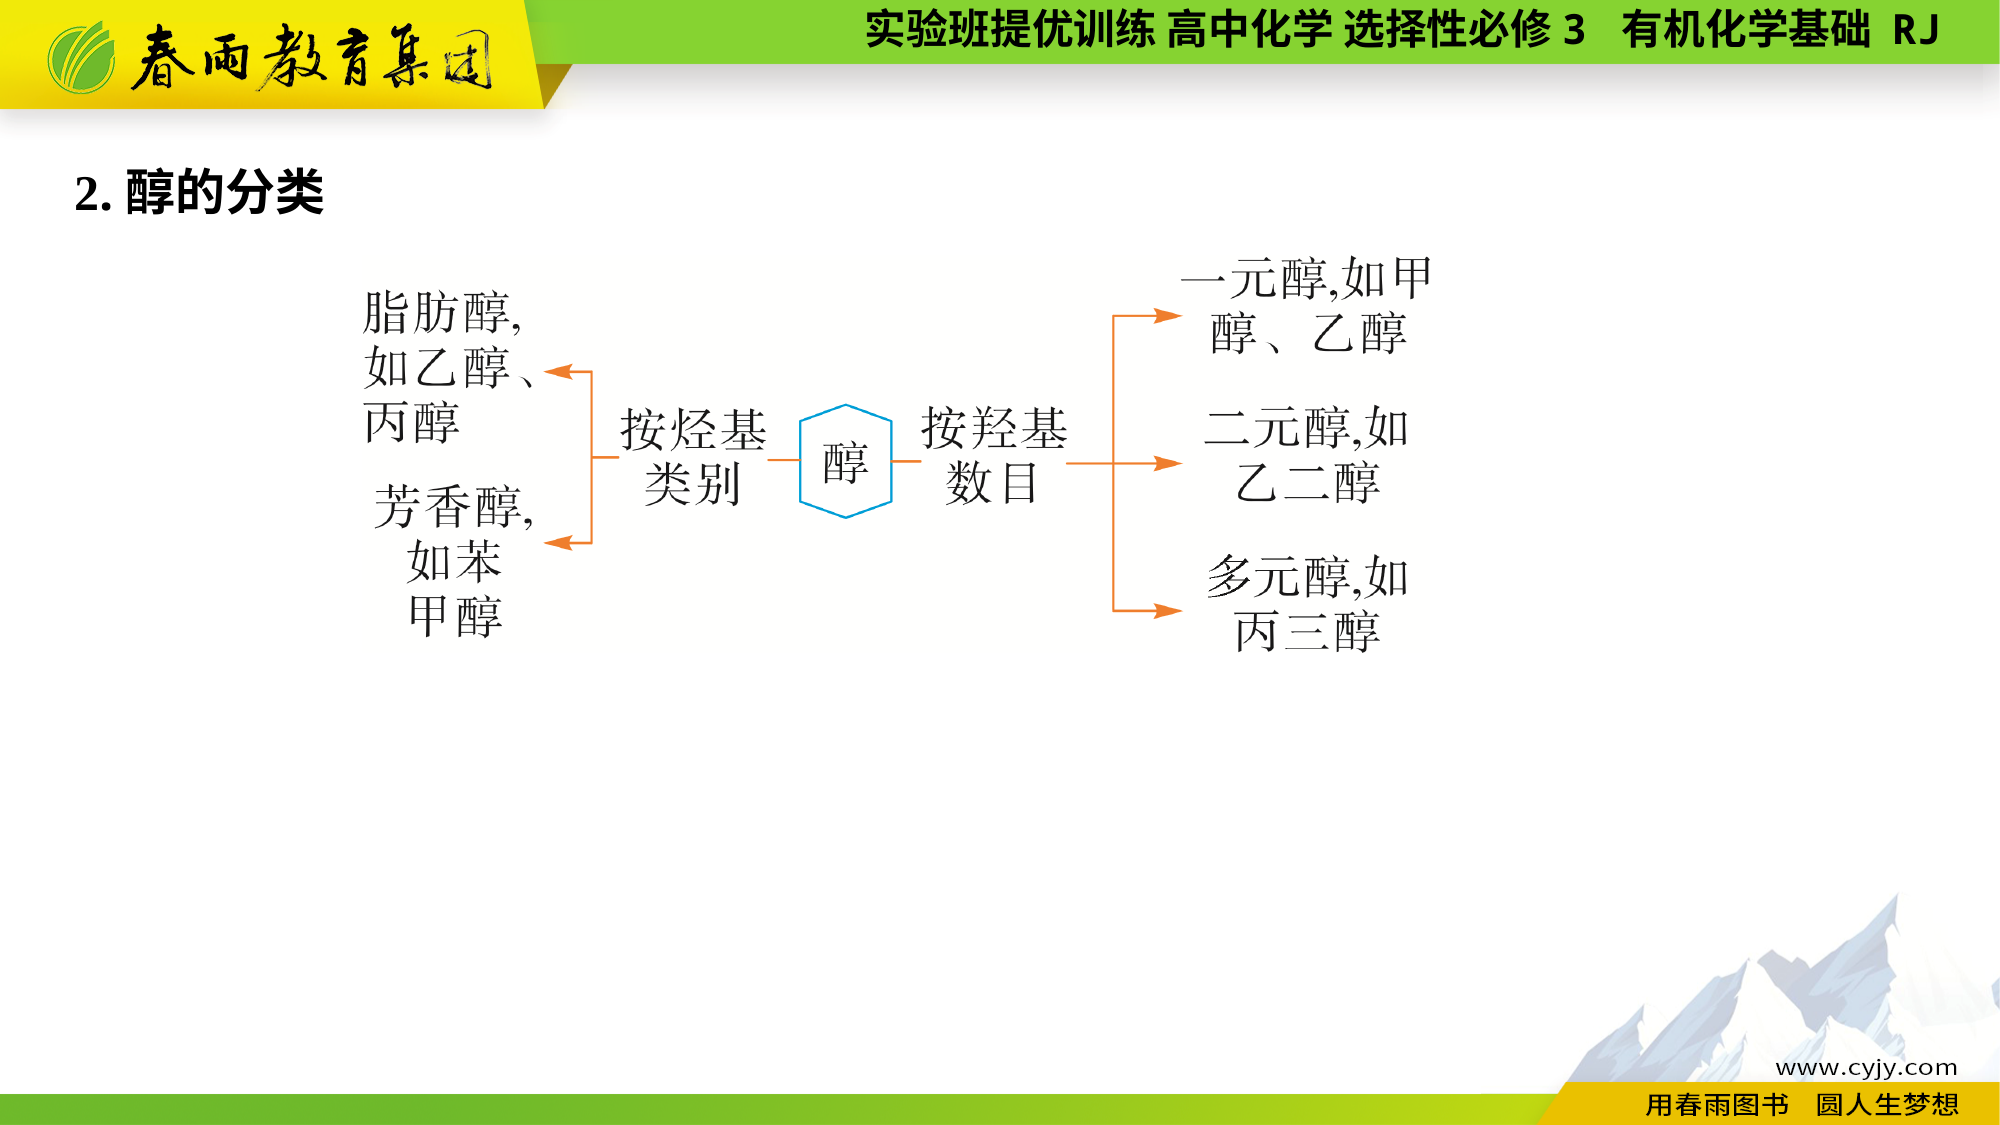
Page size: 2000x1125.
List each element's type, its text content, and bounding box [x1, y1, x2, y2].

picture [0, 0, 2000, 1125]
list 2.醇的分类 [59, 122, 1944, 217]
